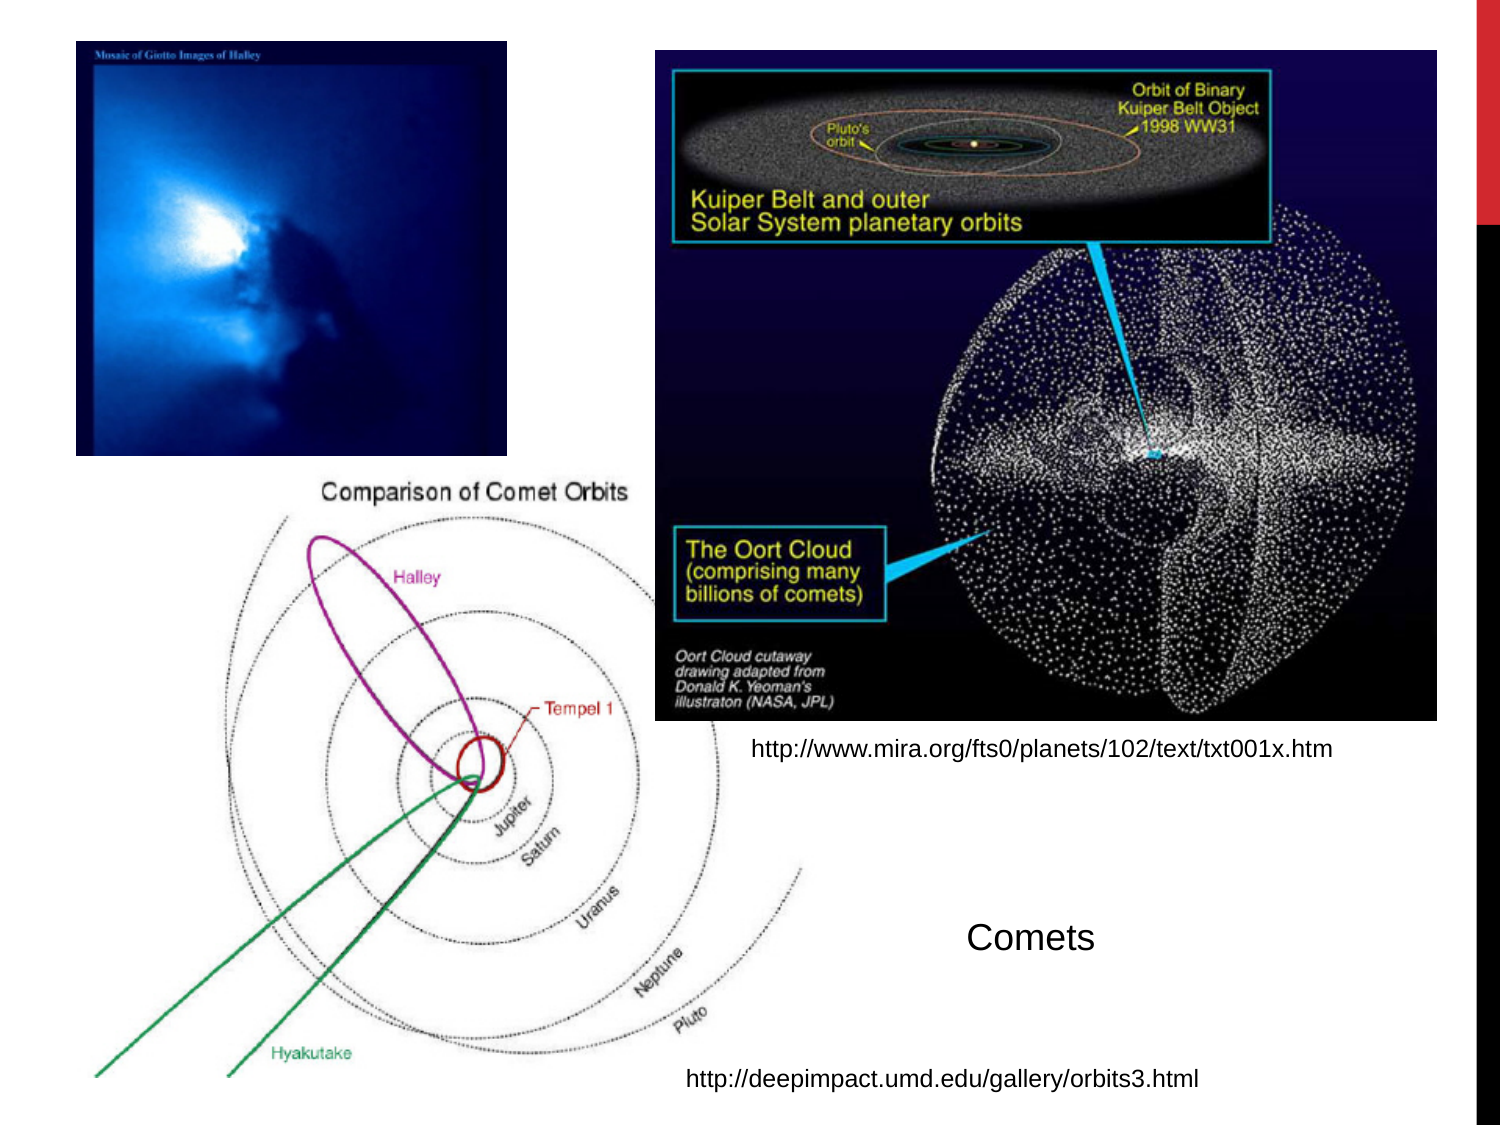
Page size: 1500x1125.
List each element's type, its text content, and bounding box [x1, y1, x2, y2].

picture [40, 41, 1438, 1079]
text_box http://www.mira.org/fts0/planets/102/text/txt001x.htm [909, 724, 1487, 770]
text_box Comets [951, 905, 1111, 965]
text_box http://deepimpact.umd.edu/gallery/orbits3.html [671, 1055, 1421, 1100]
